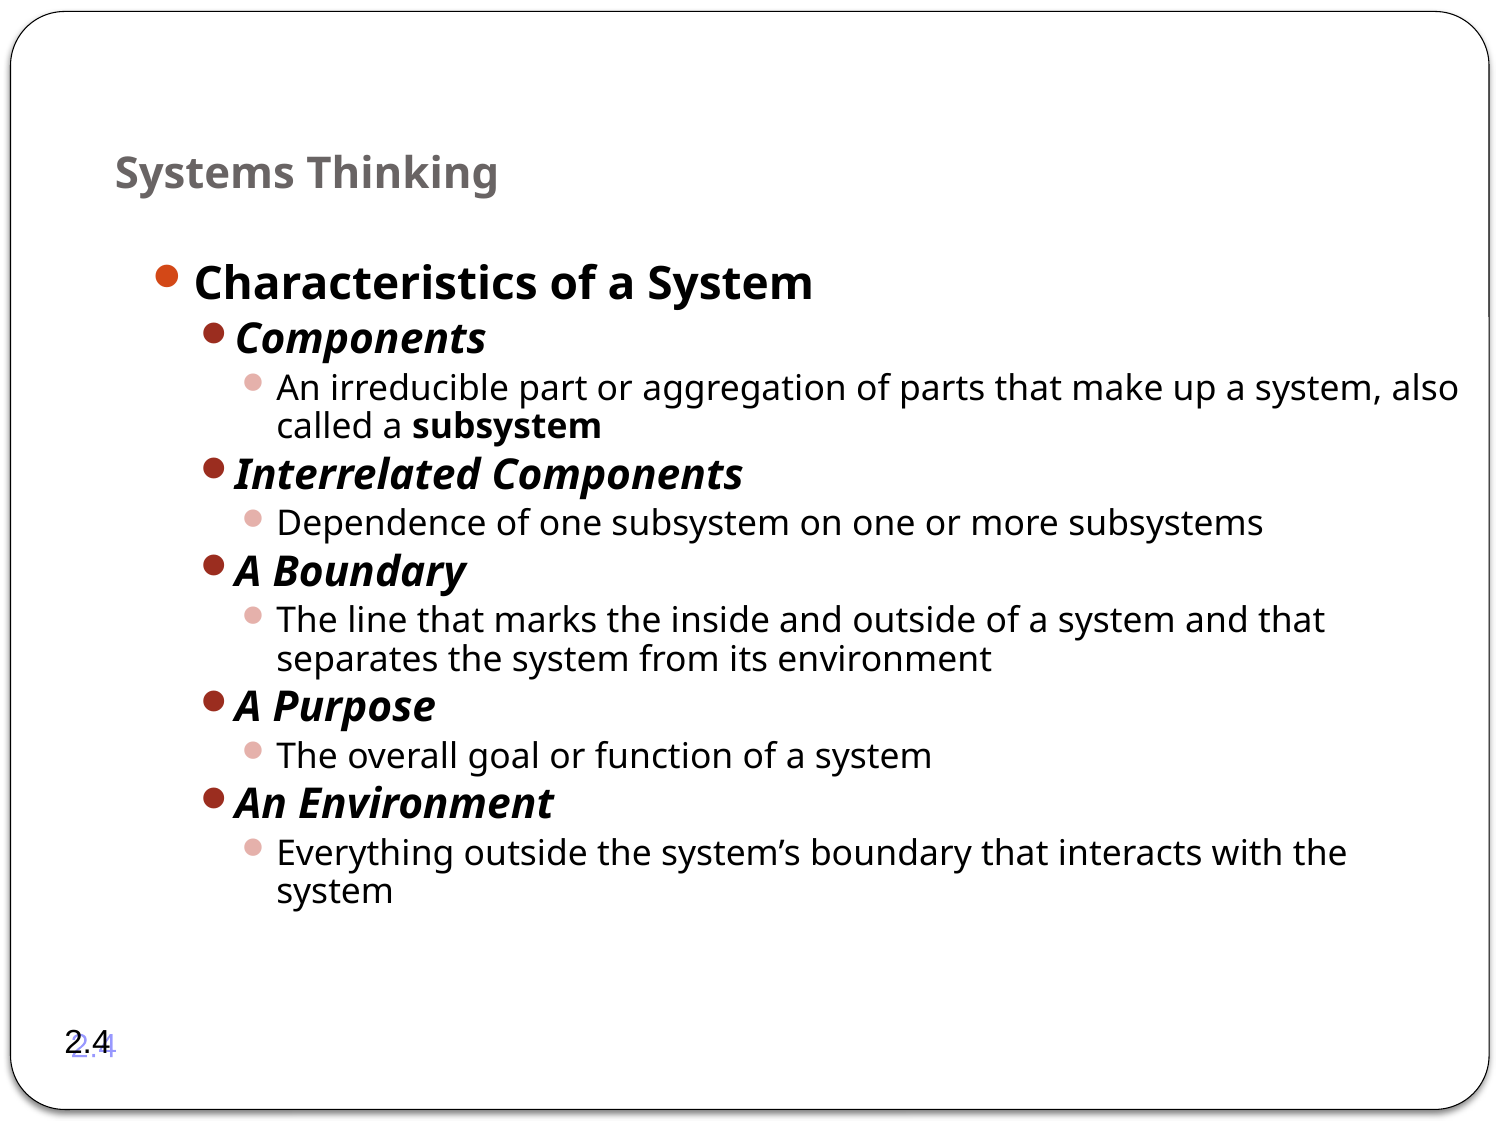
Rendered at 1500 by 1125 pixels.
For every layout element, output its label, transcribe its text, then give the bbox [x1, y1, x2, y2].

title Systems Thinking [99, 137, 1375, 213]
list Characteristics of a System Components An irreducible part or aggregation of parts that make up a system, also called a subsystem Interrelated Components Dependence of one subsystem on one or more subsystems A Boundary The line that marks the inside and outside of a system and that separates the system from its environment A Purpose The overall goal or function of a system An Environment Everything outside the system’s boundary that interacts with the system [137, 249, 1475, 925]
text_box 2.4 [37, 1012, 138, 1107]
